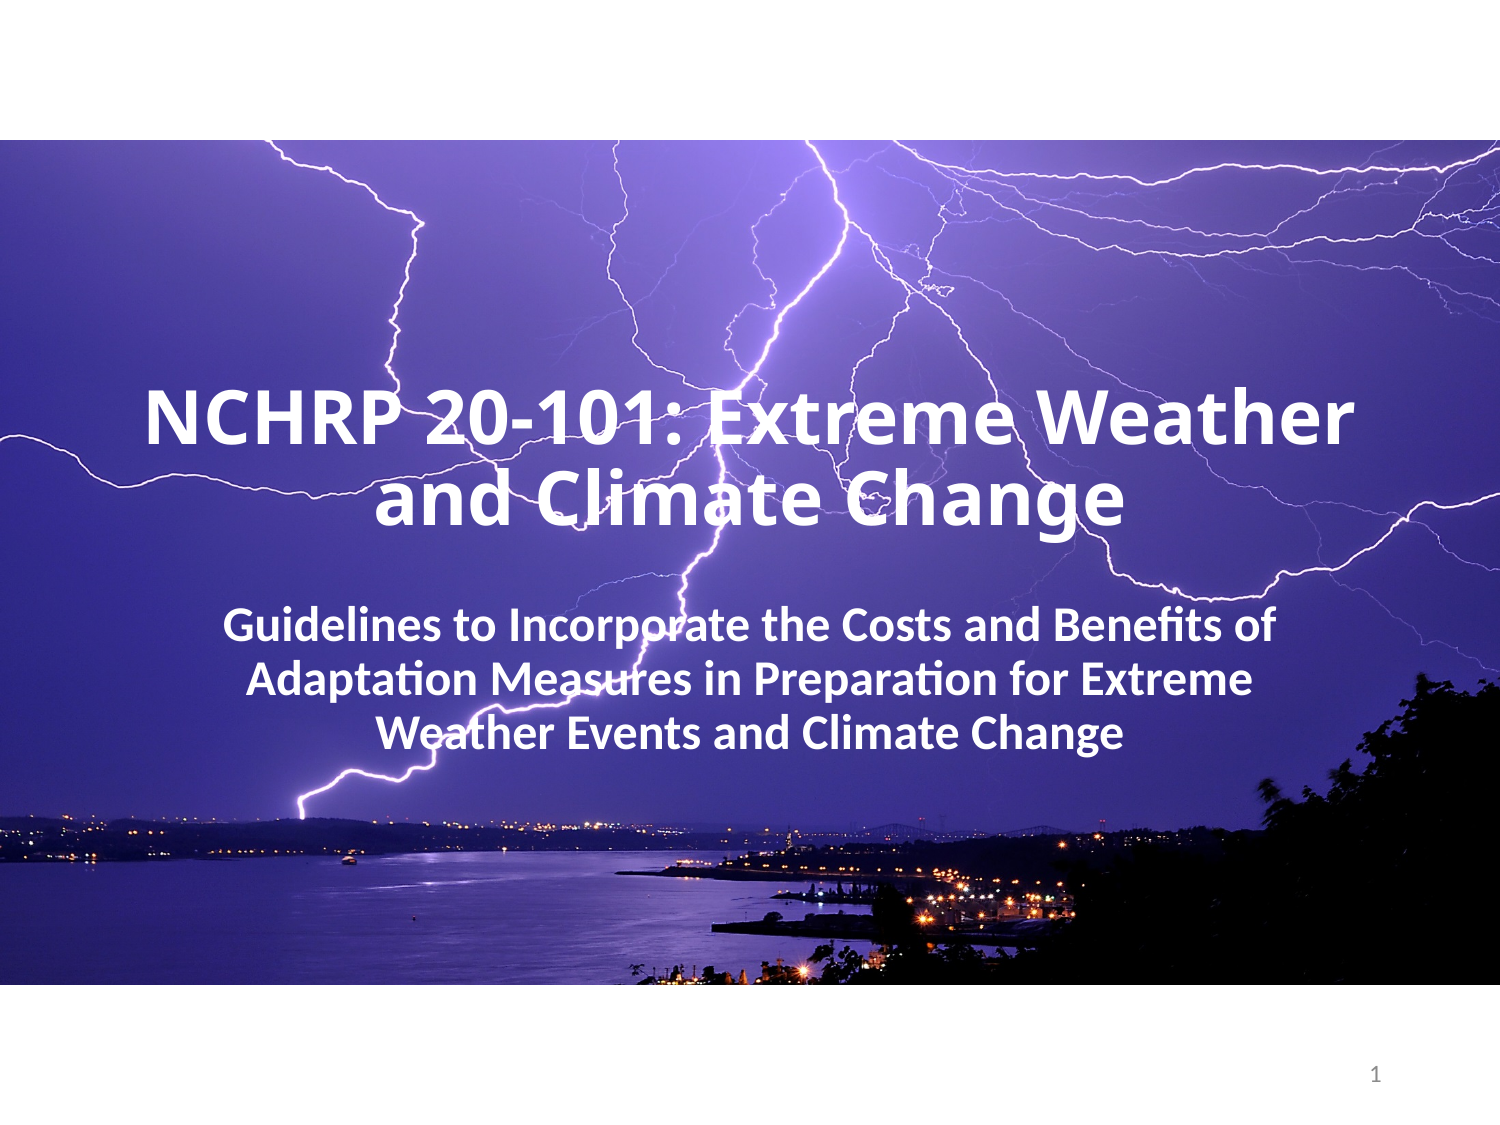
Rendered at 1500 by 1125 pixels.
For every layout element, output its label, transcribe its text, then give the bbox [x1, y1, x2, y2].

picture [0, 140, 1500, 985]
slide_number 1 [1059, 1042, 1397, 1103]
